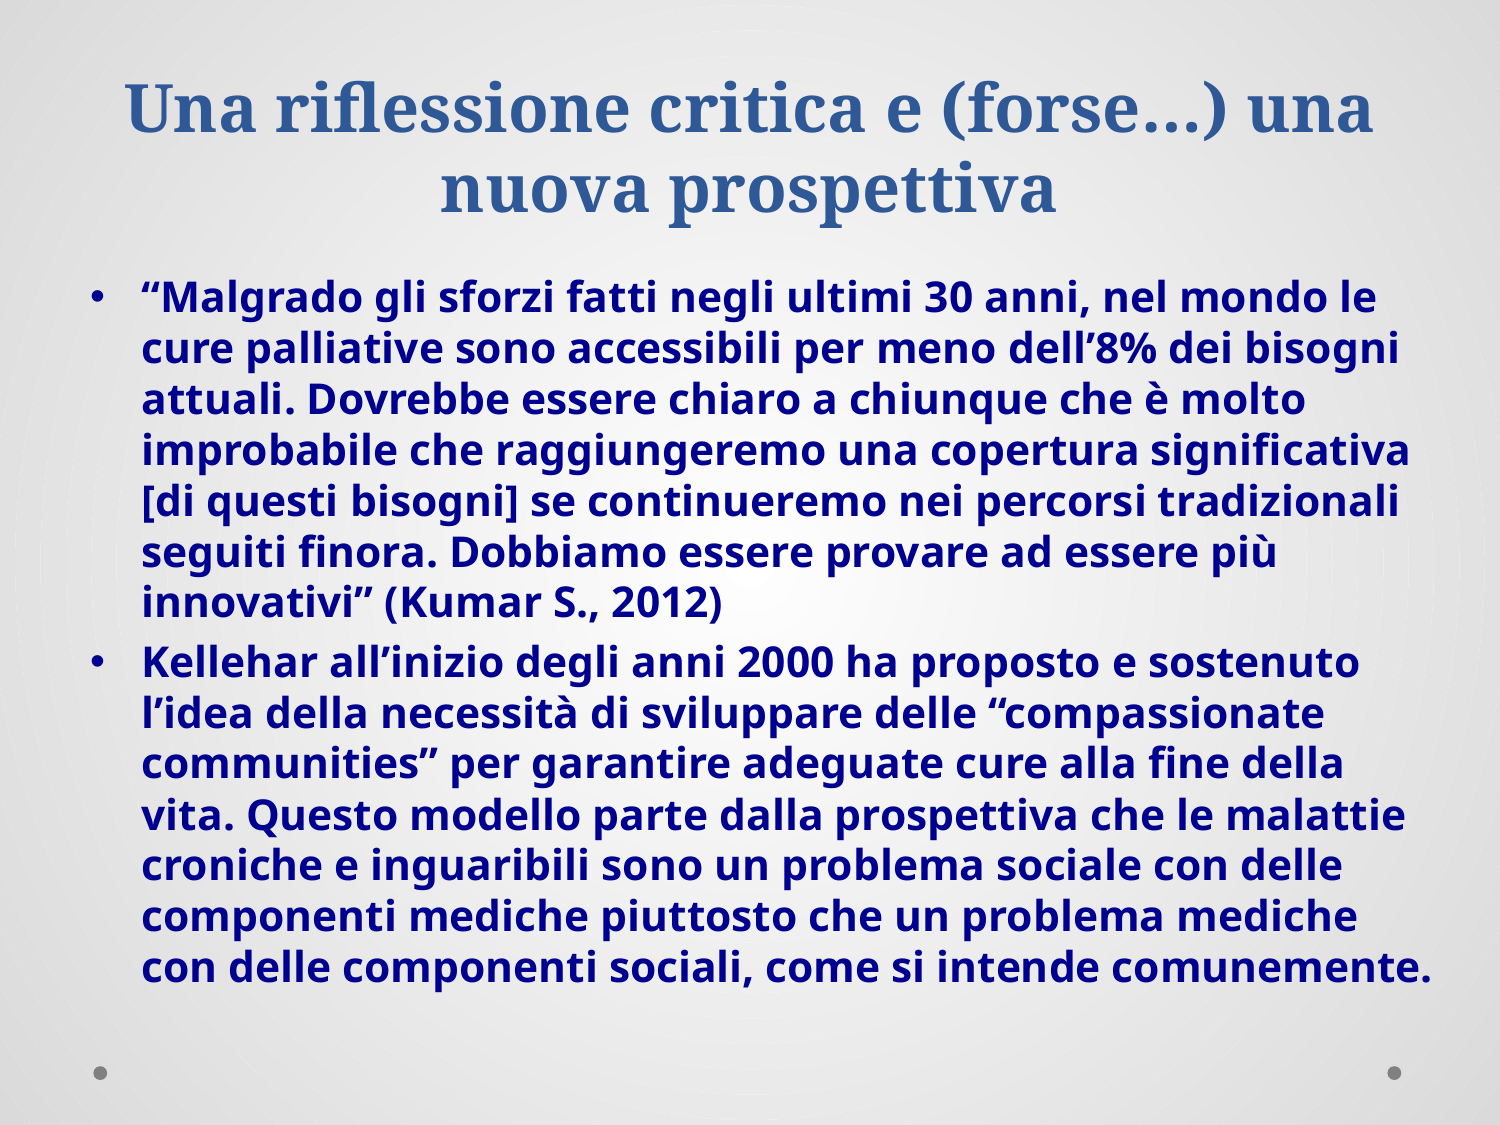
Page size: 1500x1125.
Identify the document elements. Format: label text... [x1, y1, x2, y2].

title Una riflessione critica e (forse…) una nuova prospettiva [75, 29, 1425, 234]
list “Malgrado gli sforzi fatti negli ultimi 30 anni, nel mondo le cure palliative sono accessibili per meno dell’8% dei bisogni attuali. Dovrebbe essere chiaro a chiunque che è molto improbabile che raggiungeremo una copertura significativa [di questi bisogni] se continueremo nei percorsi tradizionali seguiti finora. Dobbiamo essere provare ad essere più innovativi” (Kumar S., 2012) Kellehar all’inizio degli anni 2000 ha proposto e sostenuto l’idea della necessità di sviluppare delle “compassionate communities” per garantire adeguate cure alla fine della vita. Questo modello parte dalla prospettiva che le malattie croniche e inguaribili sono un problema sociale con delle componenti mediche piuttosto che un problema mediche con delle componenti sociali, come si intende comunemente. [75, 262, 1452, 1057]
